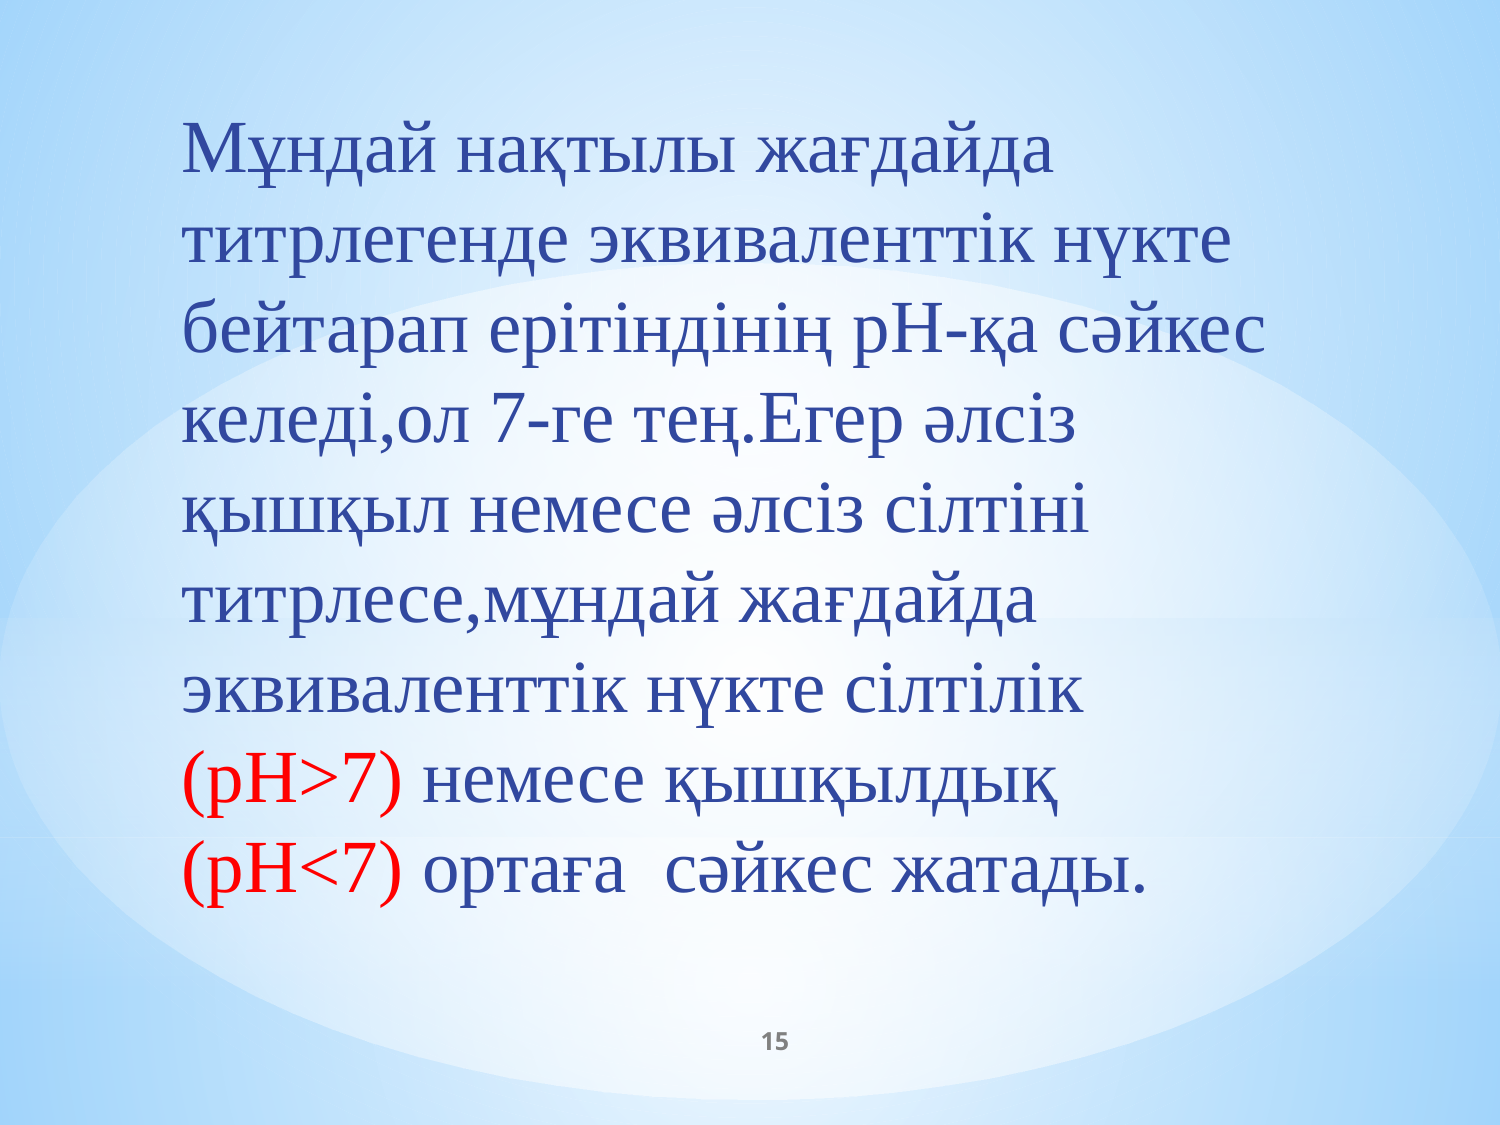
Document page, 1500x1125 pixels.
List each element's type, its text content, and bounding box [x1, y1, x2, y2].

slide_number 15 [624, 1012, 925, 1073]
list Мұндай нақтылы жағдайда титрлегенде эквиваленттік нүкте бейтарап ерітіндінің pH-қа сәйкес келеді,ол 7-ге тең.Егер әлсіз қышқыл немесе әлсіз сілтіні титрлесе,мұндай жағдайда эквиваленттік нүкте сілтілік (pH>7) немесе қышқылдық (pH<7) ортаға сәйкес жатады. [159, 89, 1306, 691]
